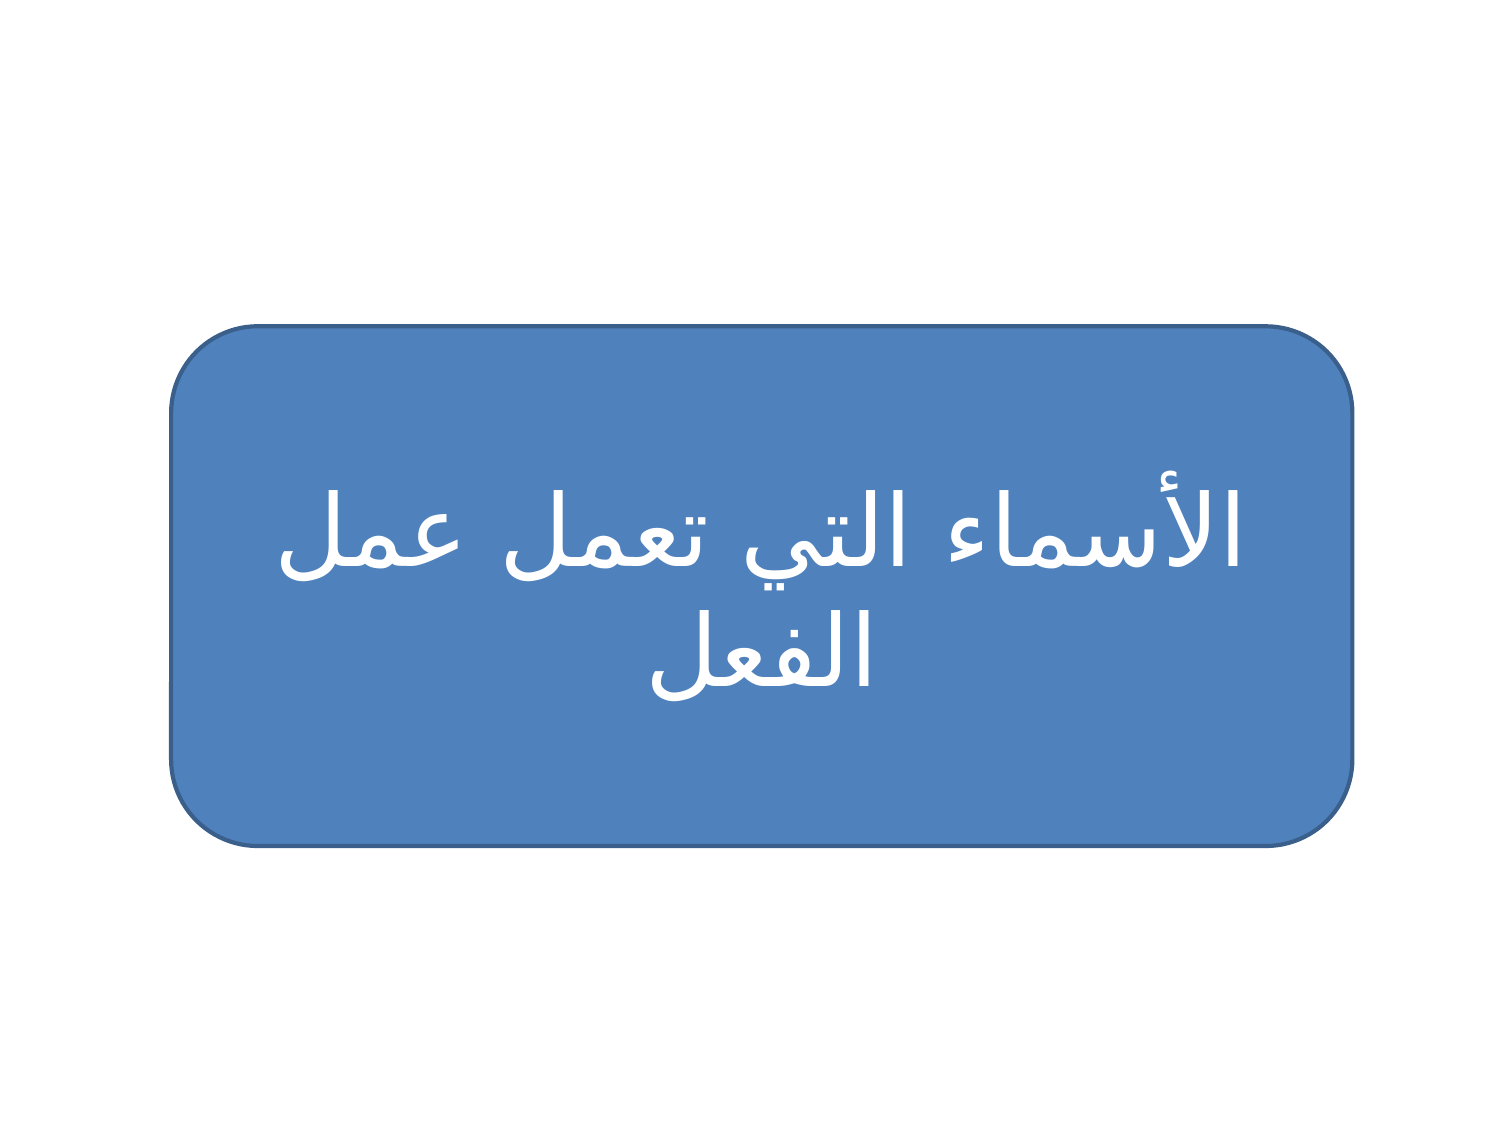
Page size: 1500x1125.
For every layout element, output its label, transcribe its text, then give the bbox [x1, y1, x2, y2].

text_box الأسماء التي تعمل عمل الفعل [168, 324, 1355, 849]
